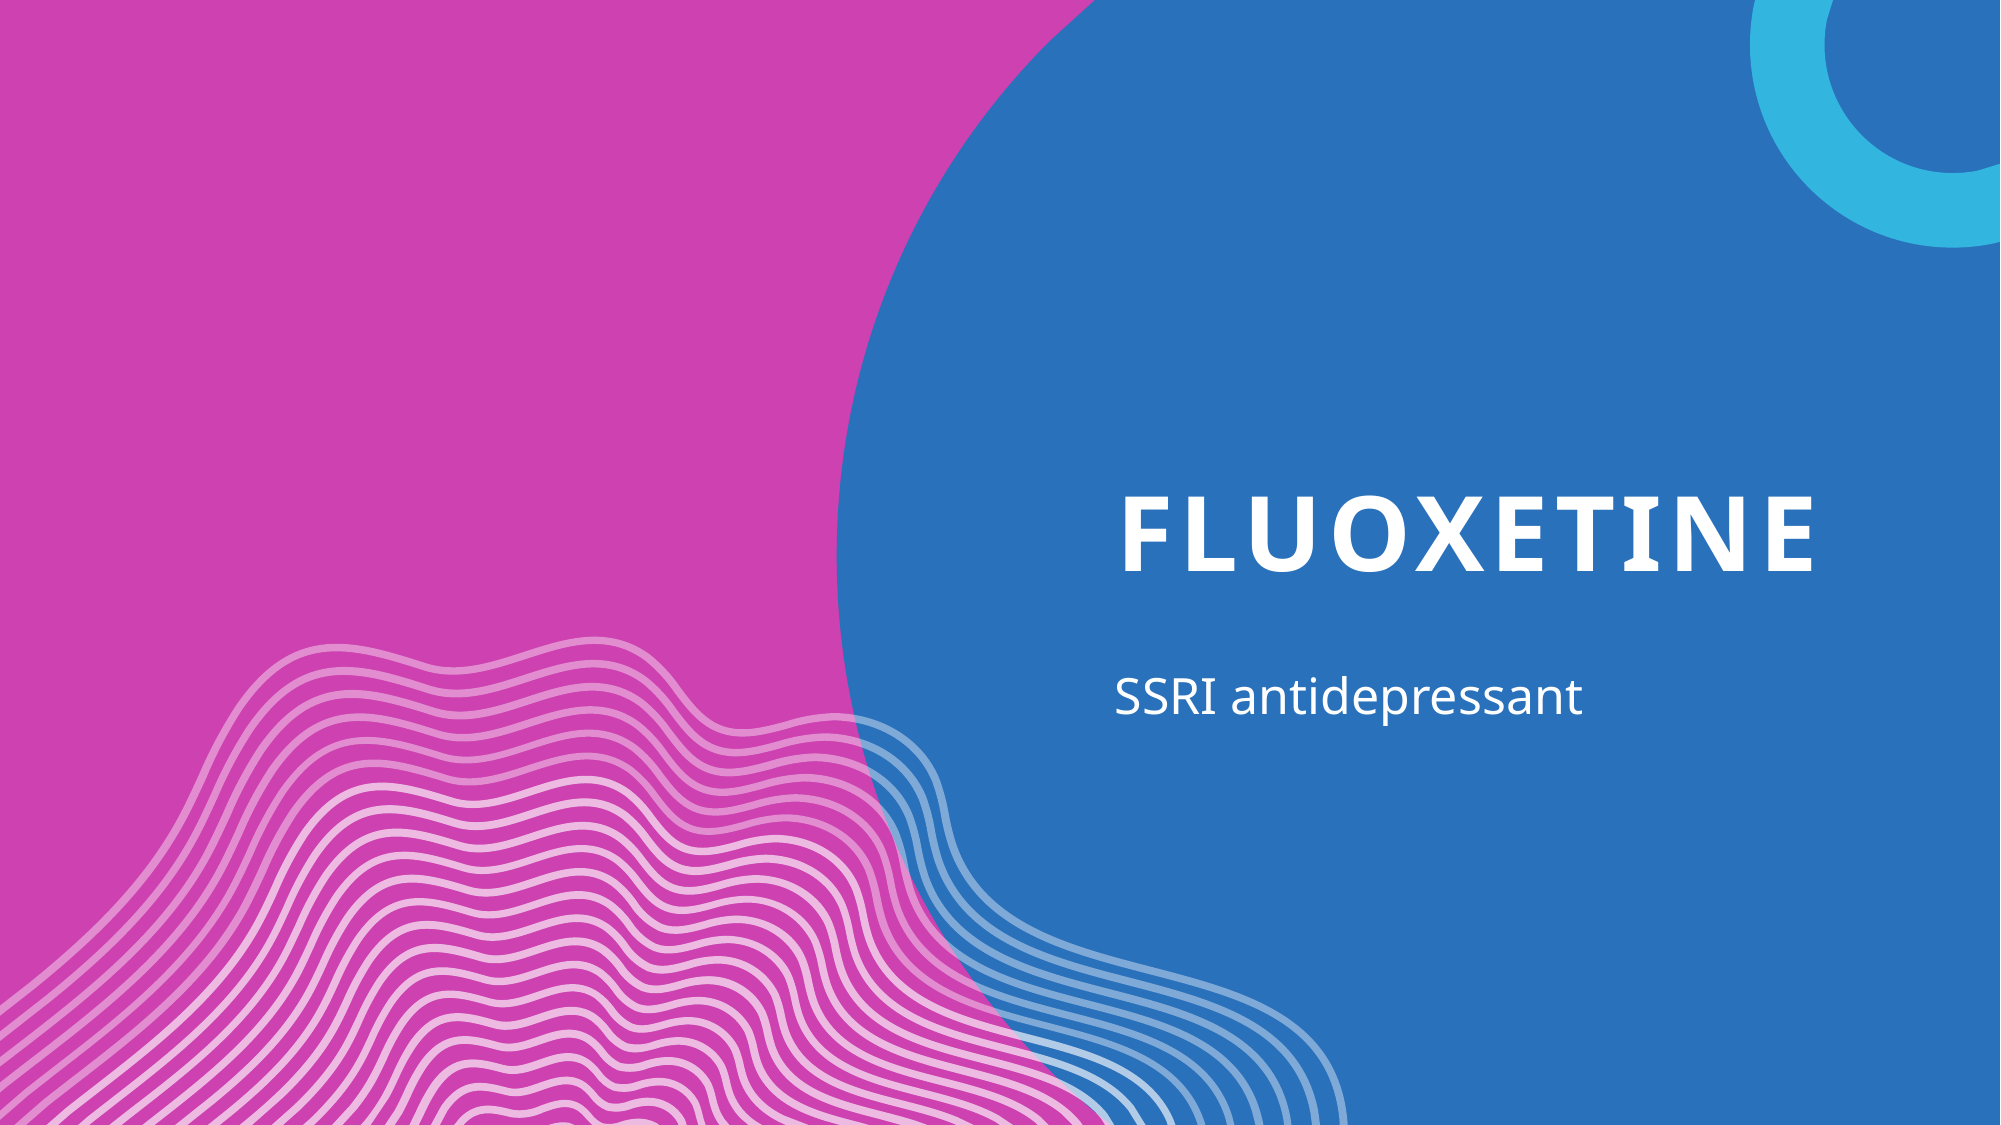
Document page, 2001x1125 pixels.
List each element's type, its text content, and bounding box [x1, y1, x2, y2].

list SSRI antidepressant [1114, 656, 1887, 807]
title Fluoxetine [1116, 334, 1884, 620]
